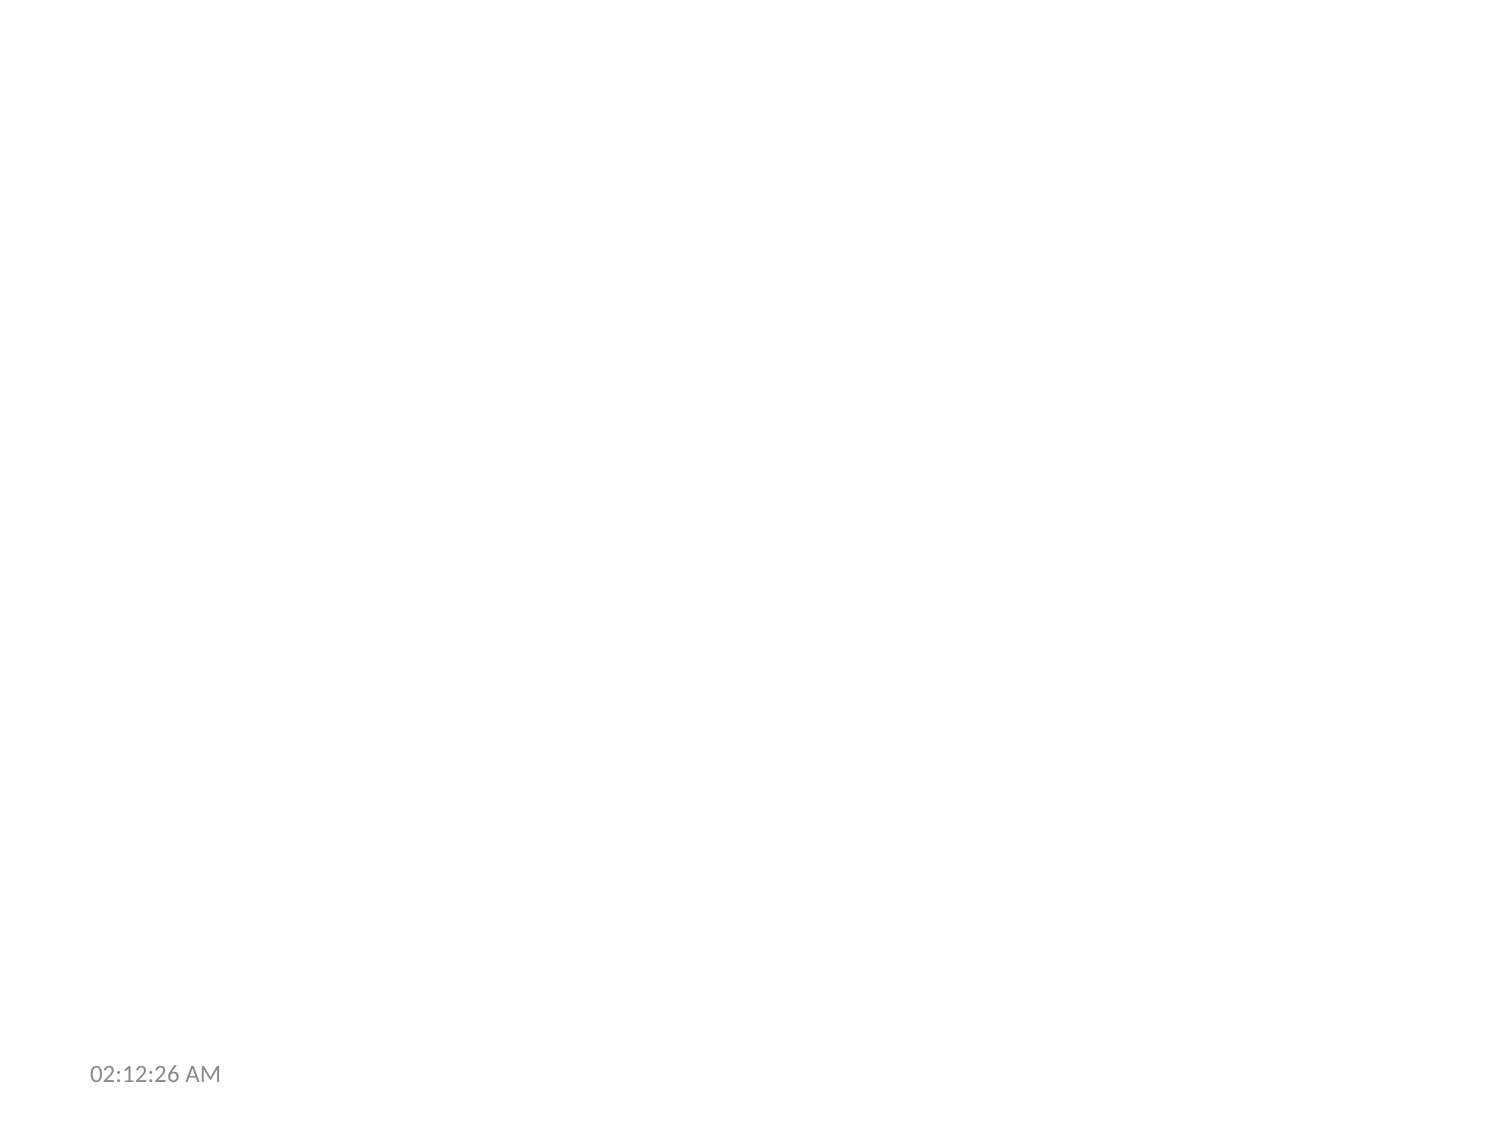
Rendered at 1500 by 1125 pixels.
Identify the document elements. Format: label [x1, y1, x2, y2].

slide_number [75, 1042, 425, 1103]
